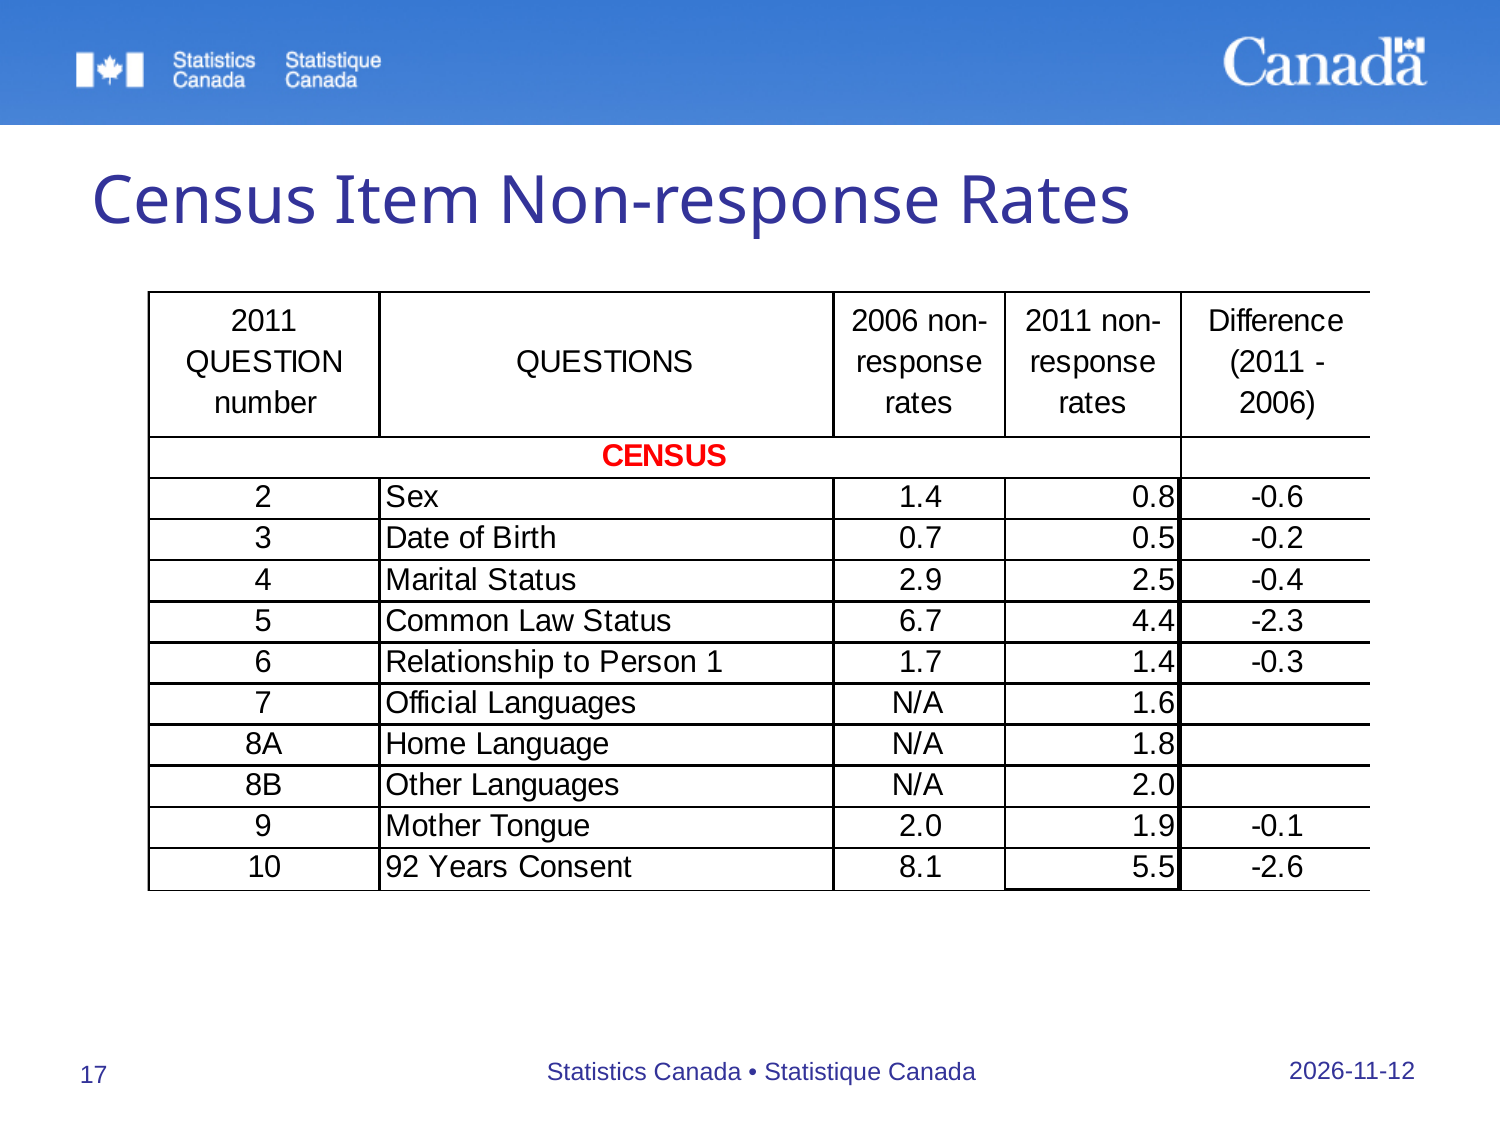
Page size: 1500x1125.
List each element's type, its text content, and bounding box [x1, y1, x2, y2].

picture [0, 0, 1500, 125]
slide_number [1222, 1046, 1431, 1125]
slide_number 17 [64, 1051, 315, 1125]
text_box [147, 290, 1373, 893]
footer Statistics Canada • Statistique Canada [442, 1047, 1082, 1125]
title Census Item Non-response Rates [76, 149, 1427, 268]
